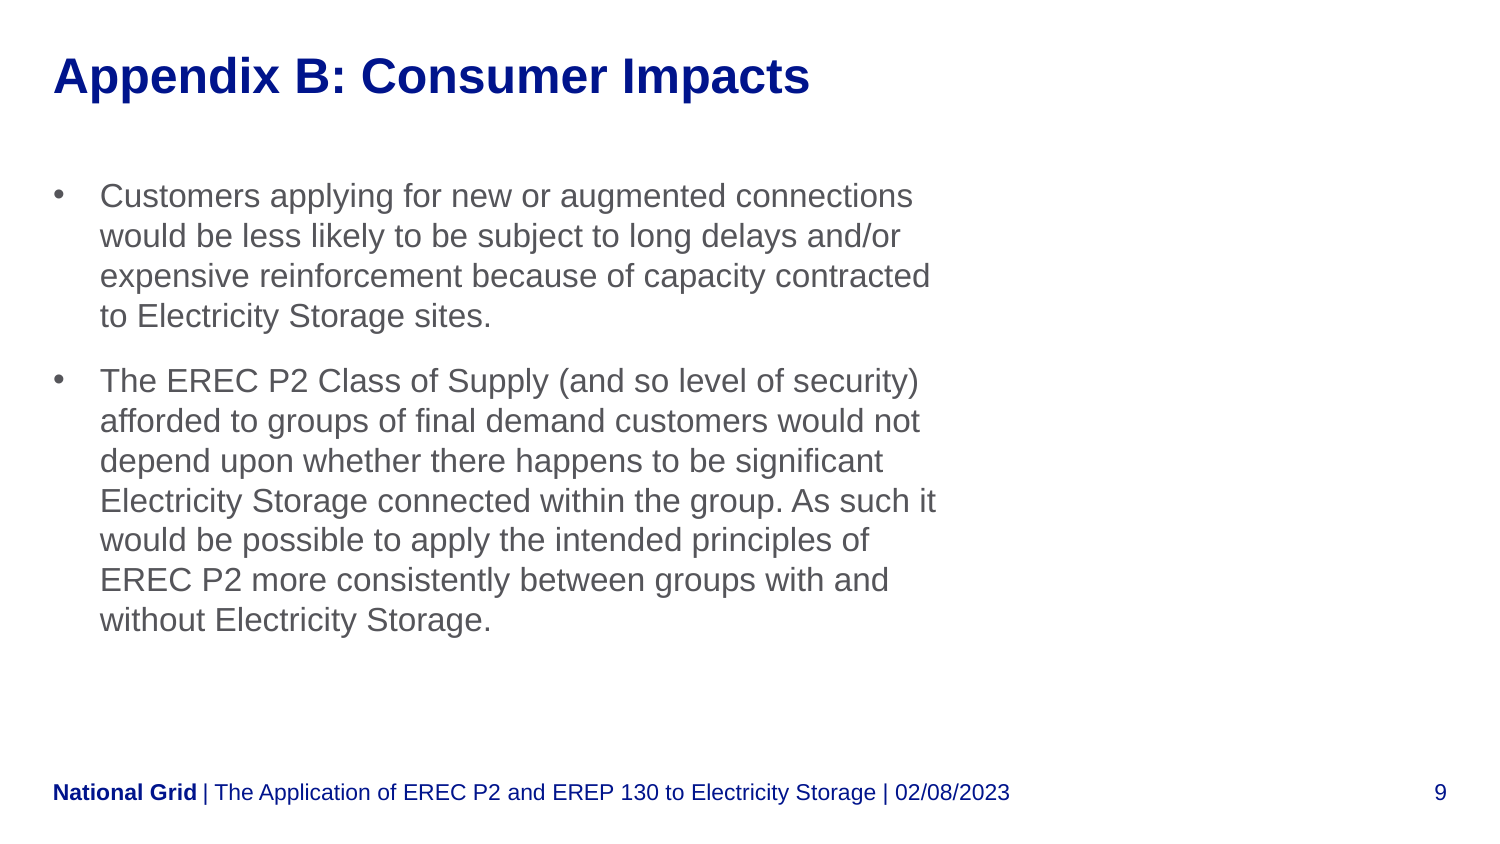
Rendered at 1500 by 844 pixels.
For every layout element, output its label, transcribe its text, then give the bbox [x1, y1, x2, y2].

title Appendix B: Consumer Impacts [52, 43, 963, 115]
footer | The Application of EREC P2 and EREP 130 to Electricity Storage | 02/08/2023 [202, 777, 1383, 806]
list Customers applying for new or augmented connections would be less likely to be subject to long delays and/or expensive reinforcement because of capacity contracted to Electricity Storage sites. The EREC P2 Class of Supply (and so level of security) afforded to groups of final demand customers would not depend upon whether there happens to be significant Electricity Storage connected within the group. As such it would be possible to apply the intended principles of EREC P2 more consistently between groups with and without Electricity Storage. [53, 174, 963, 644]
